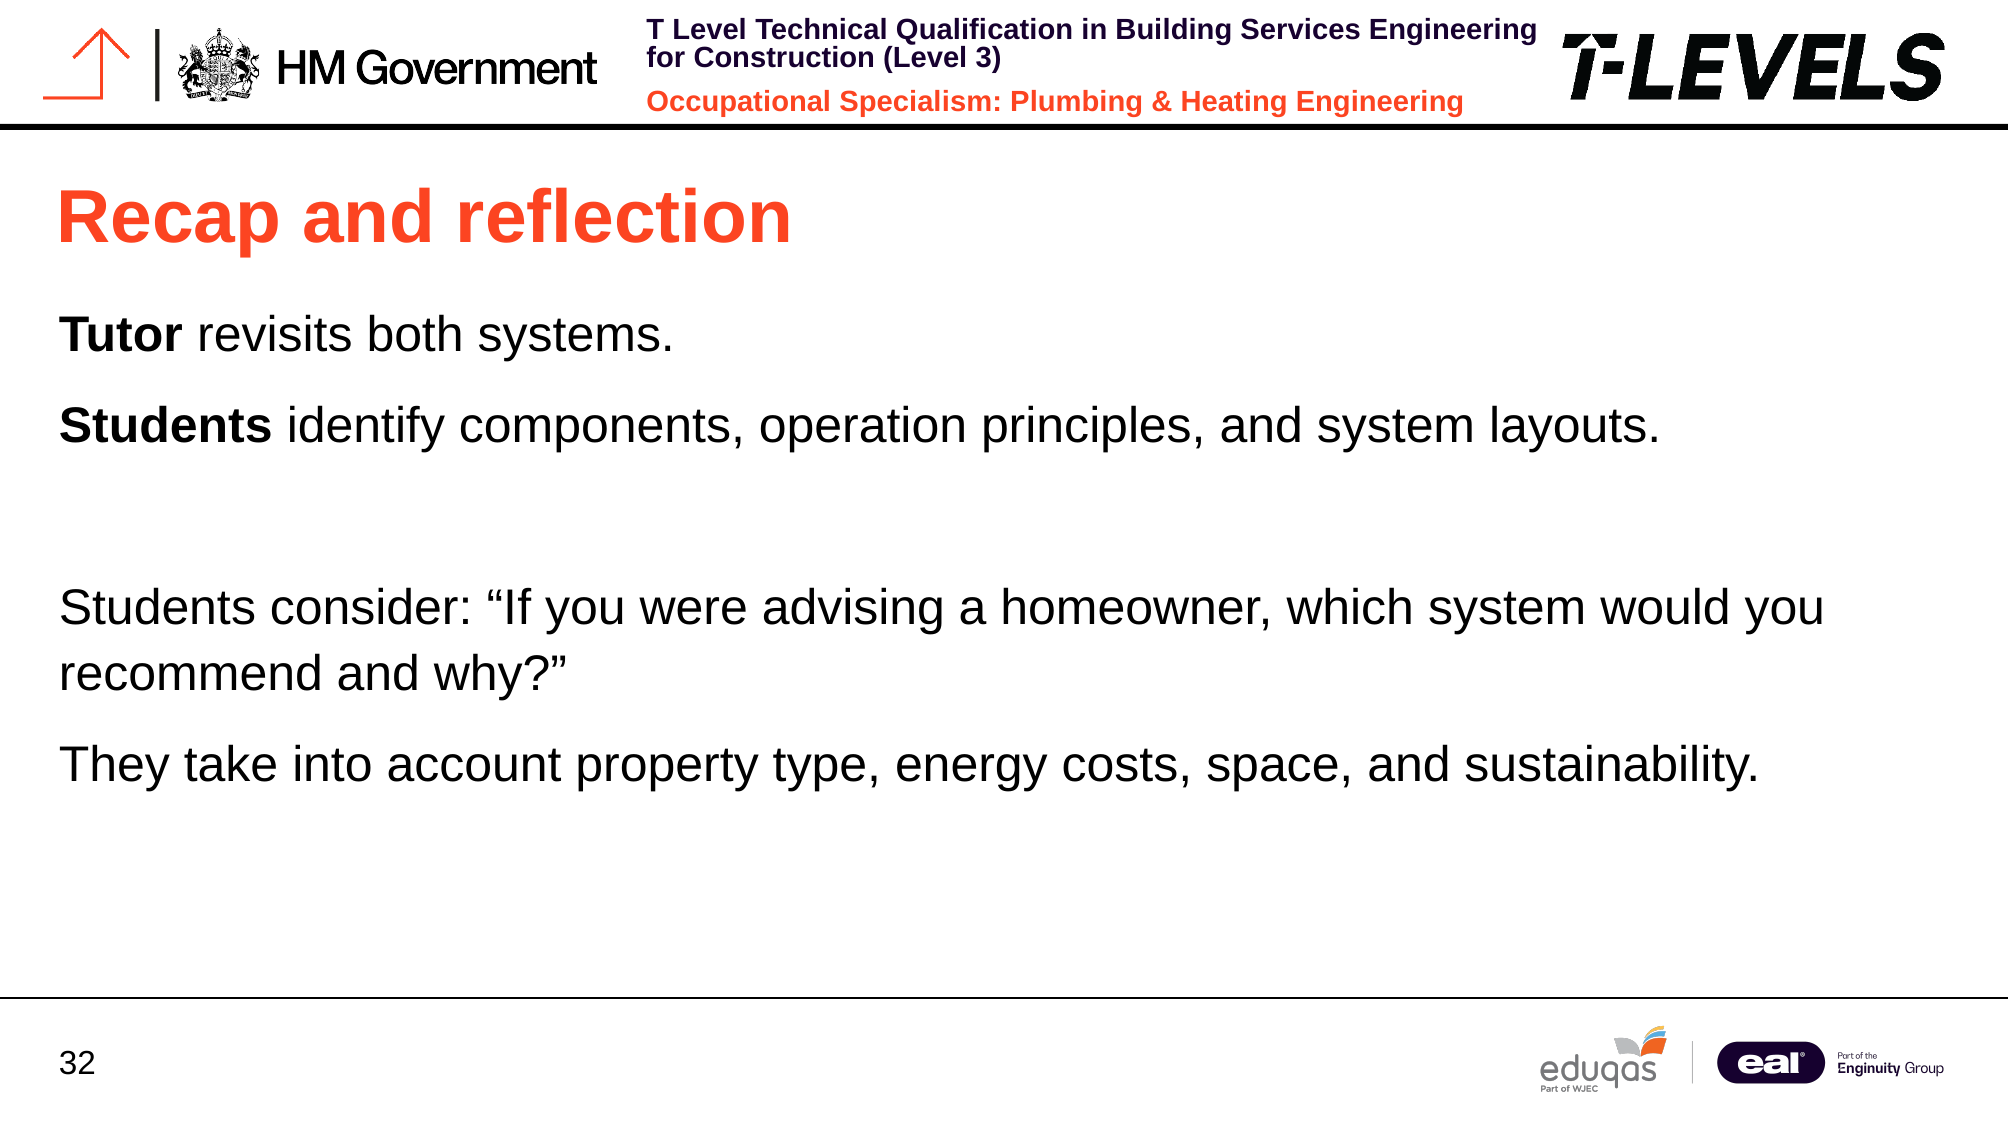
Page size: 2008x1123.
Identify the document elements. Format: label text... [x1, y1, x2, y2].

picture [38, 27, 136, 100]
list Tutor revisits both systems. Students identify components, operation principles, and system layouts. Students consider: “If you were advising a homeowner, which system would you recommend and why?” They take into account property type, energy costs, space, and sustainability. [59, 295, 1949, 975]
picture [1543, 25, 1964, 108]
picture [1535, 1021, 1949, 1097]
picture [155, 28, 597, 102]
title Recap and reflection [41, 111, 1949, 314]
